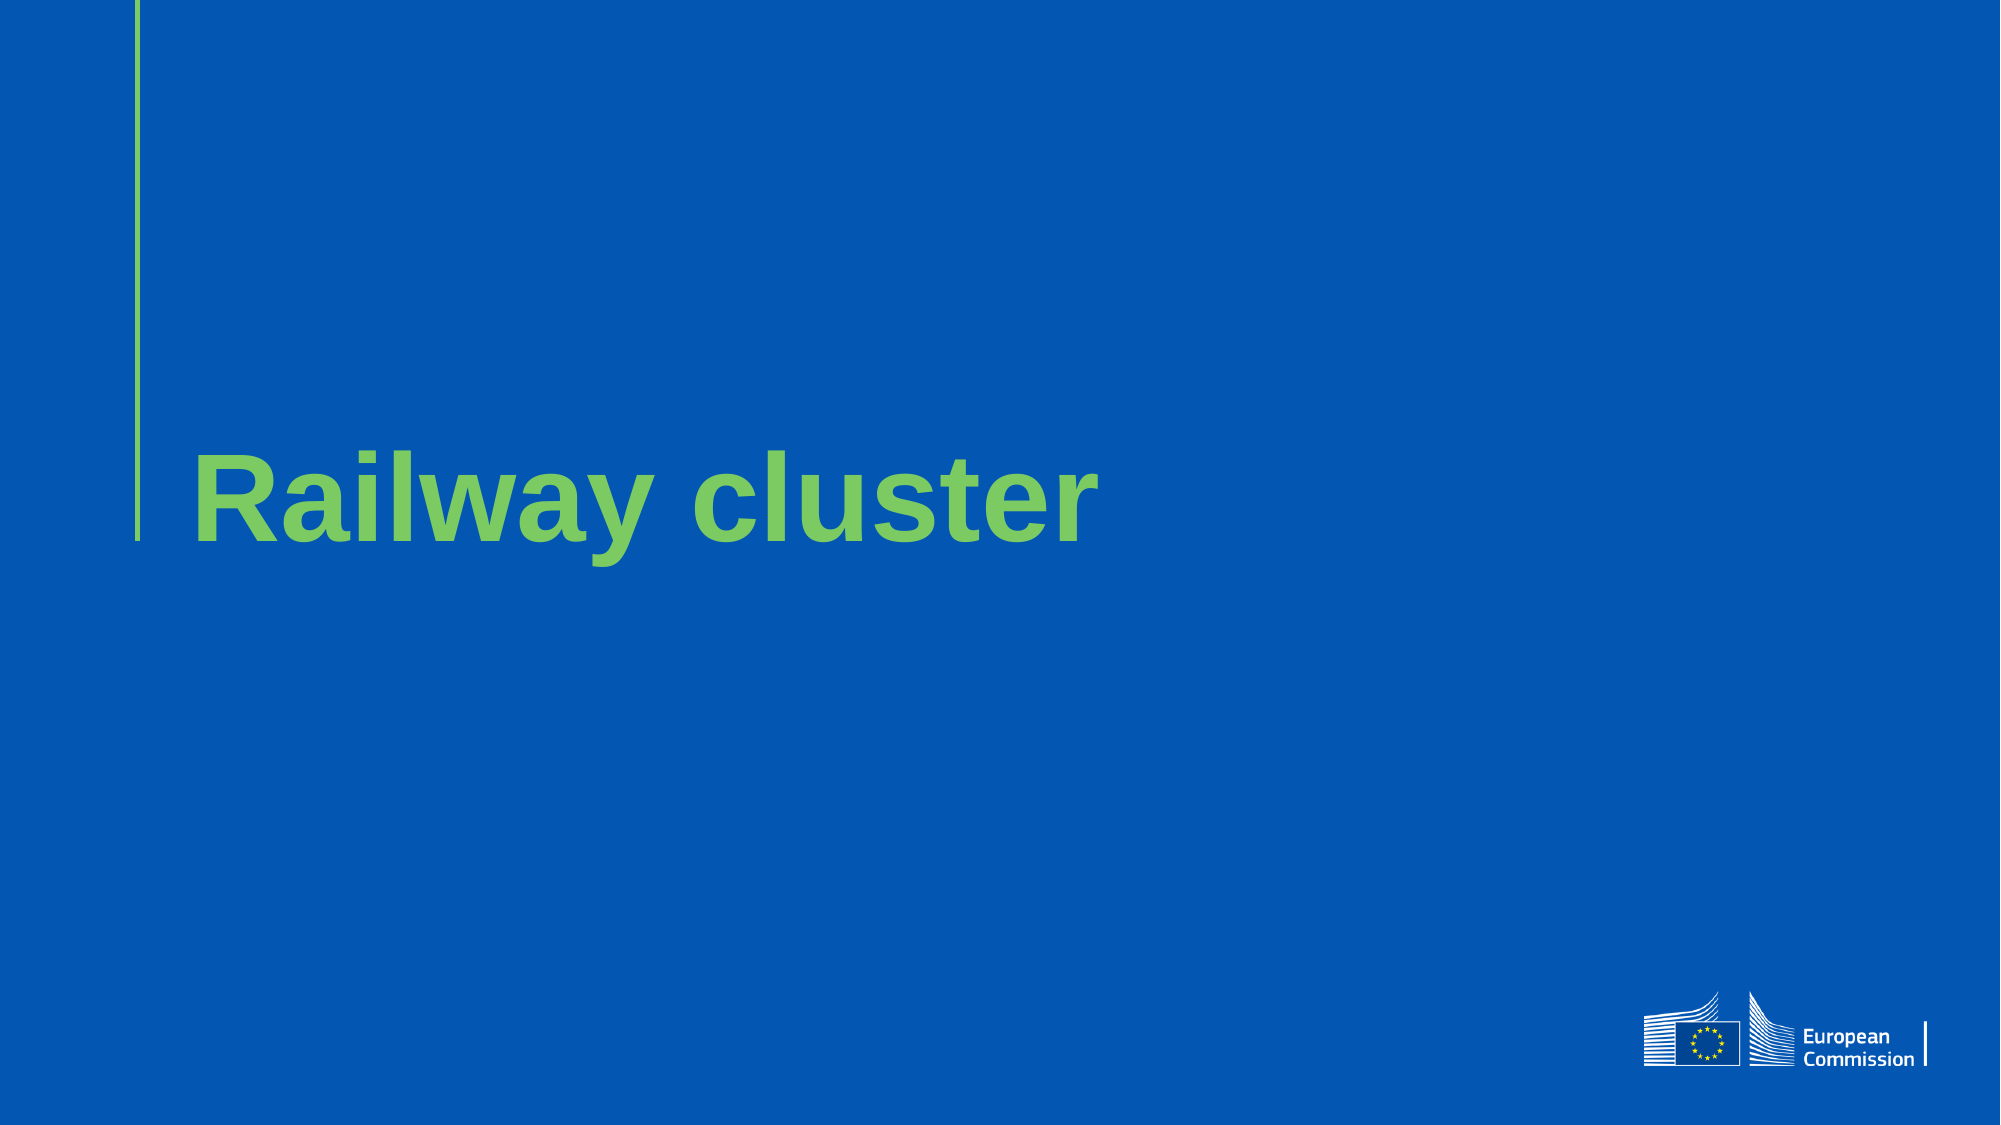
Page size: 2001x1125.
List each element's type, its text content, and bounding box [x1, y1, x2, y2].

picture [1644, 991, 1927, 1066]
title Railway cluster [175, 184, 1927, 576]
